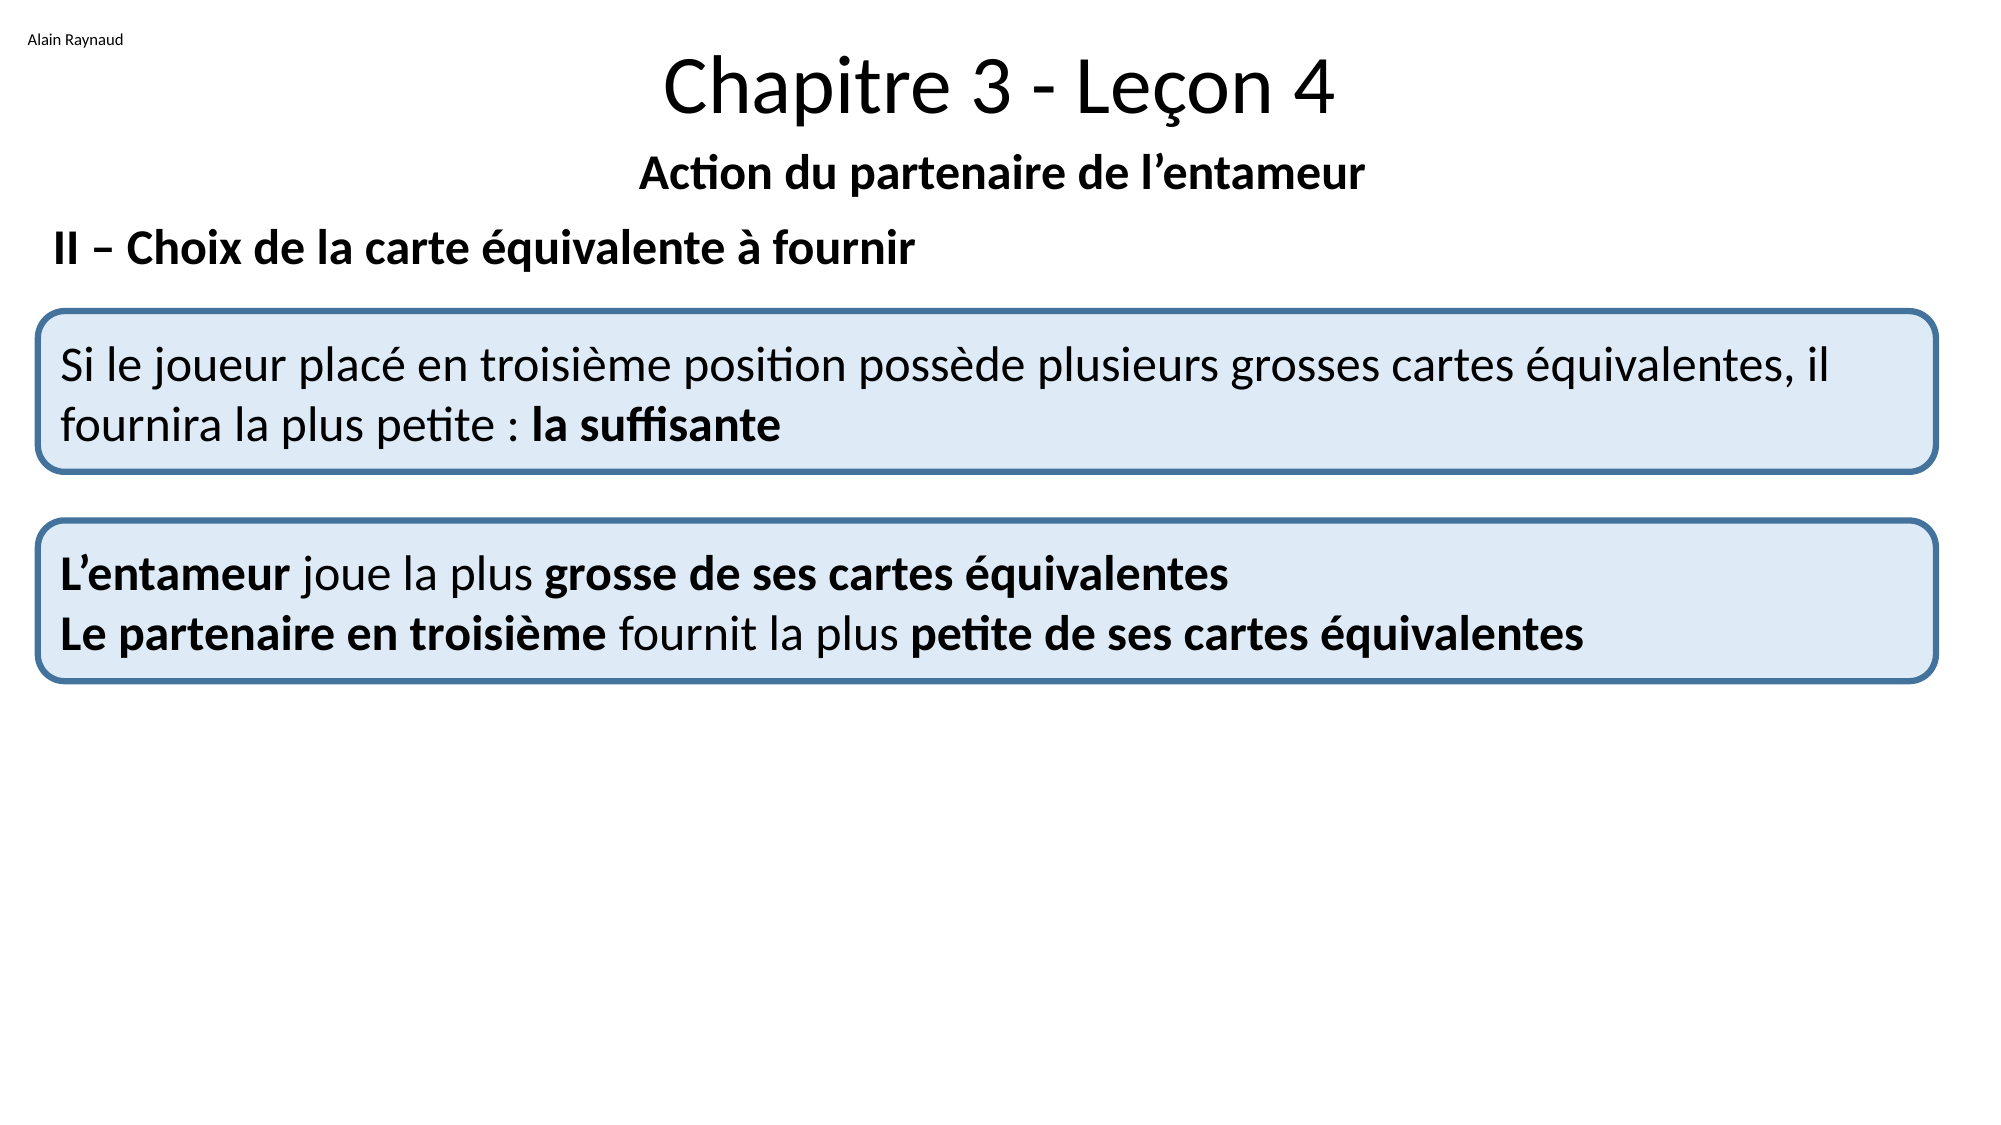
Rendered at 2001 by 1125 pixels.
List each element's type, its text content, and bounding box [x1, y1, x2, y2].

text_box L’entameur joue la plus grosse de ses cartes équivalentes Le partenaire en troisième fournit la plus petite de ses cartes équivalentes [36, 519, 1937, 683]
text_box Alain Raynaud [12, 21, 147, 57]
title Chapitre 3 - Leçon 4 [249, 38, 1750, 139]
subtitle Action du partenaire de l’entameur II – Choix de la carte équivalente à fournir [37, 139, 1968, 1088]
text_box Si le joueur placé en troisième position possède plusieurs grosses cartes équivalentes, il fournira la plus petite : la suffisante [36, 310, 1937, 473]
